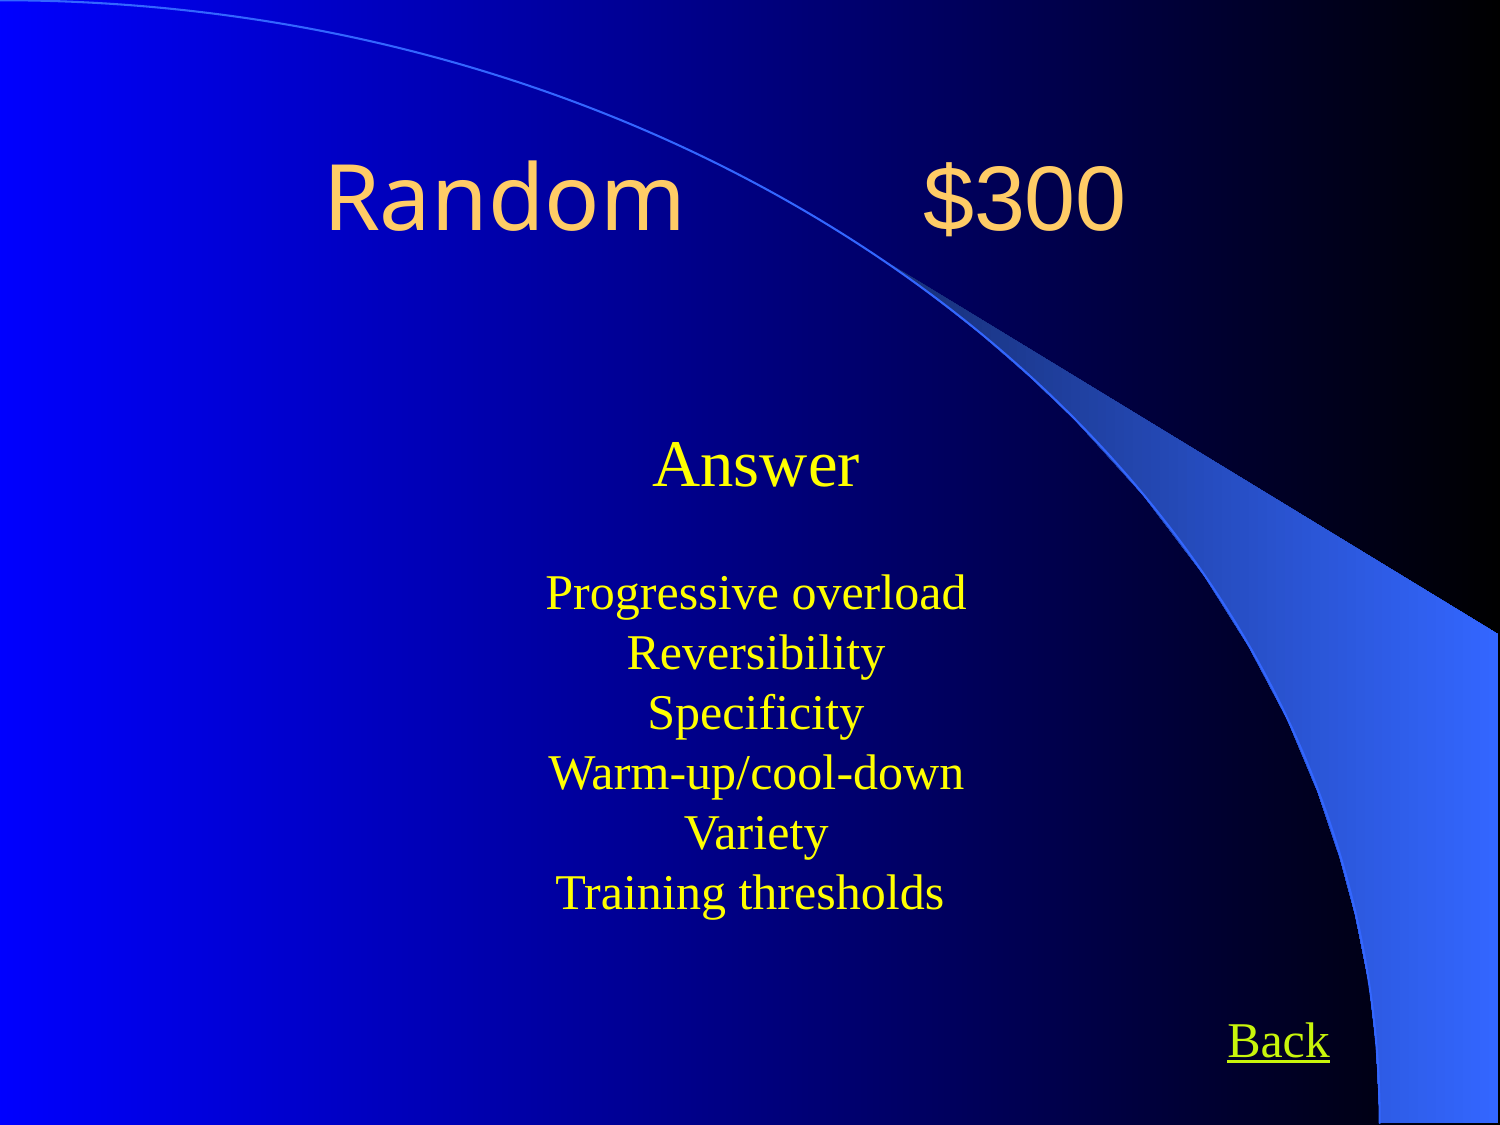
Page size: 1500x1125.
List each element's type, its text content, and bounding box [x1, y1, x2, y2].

title Random $300 [87, 99, 1363, 288]
text_box Back [1212, 999, 1438, 1075]
text_box Answer Progressive overload Reversibility Specificity Warm-up/cool-down Variety Training thresholds [99, 412, 1413, 1125]
